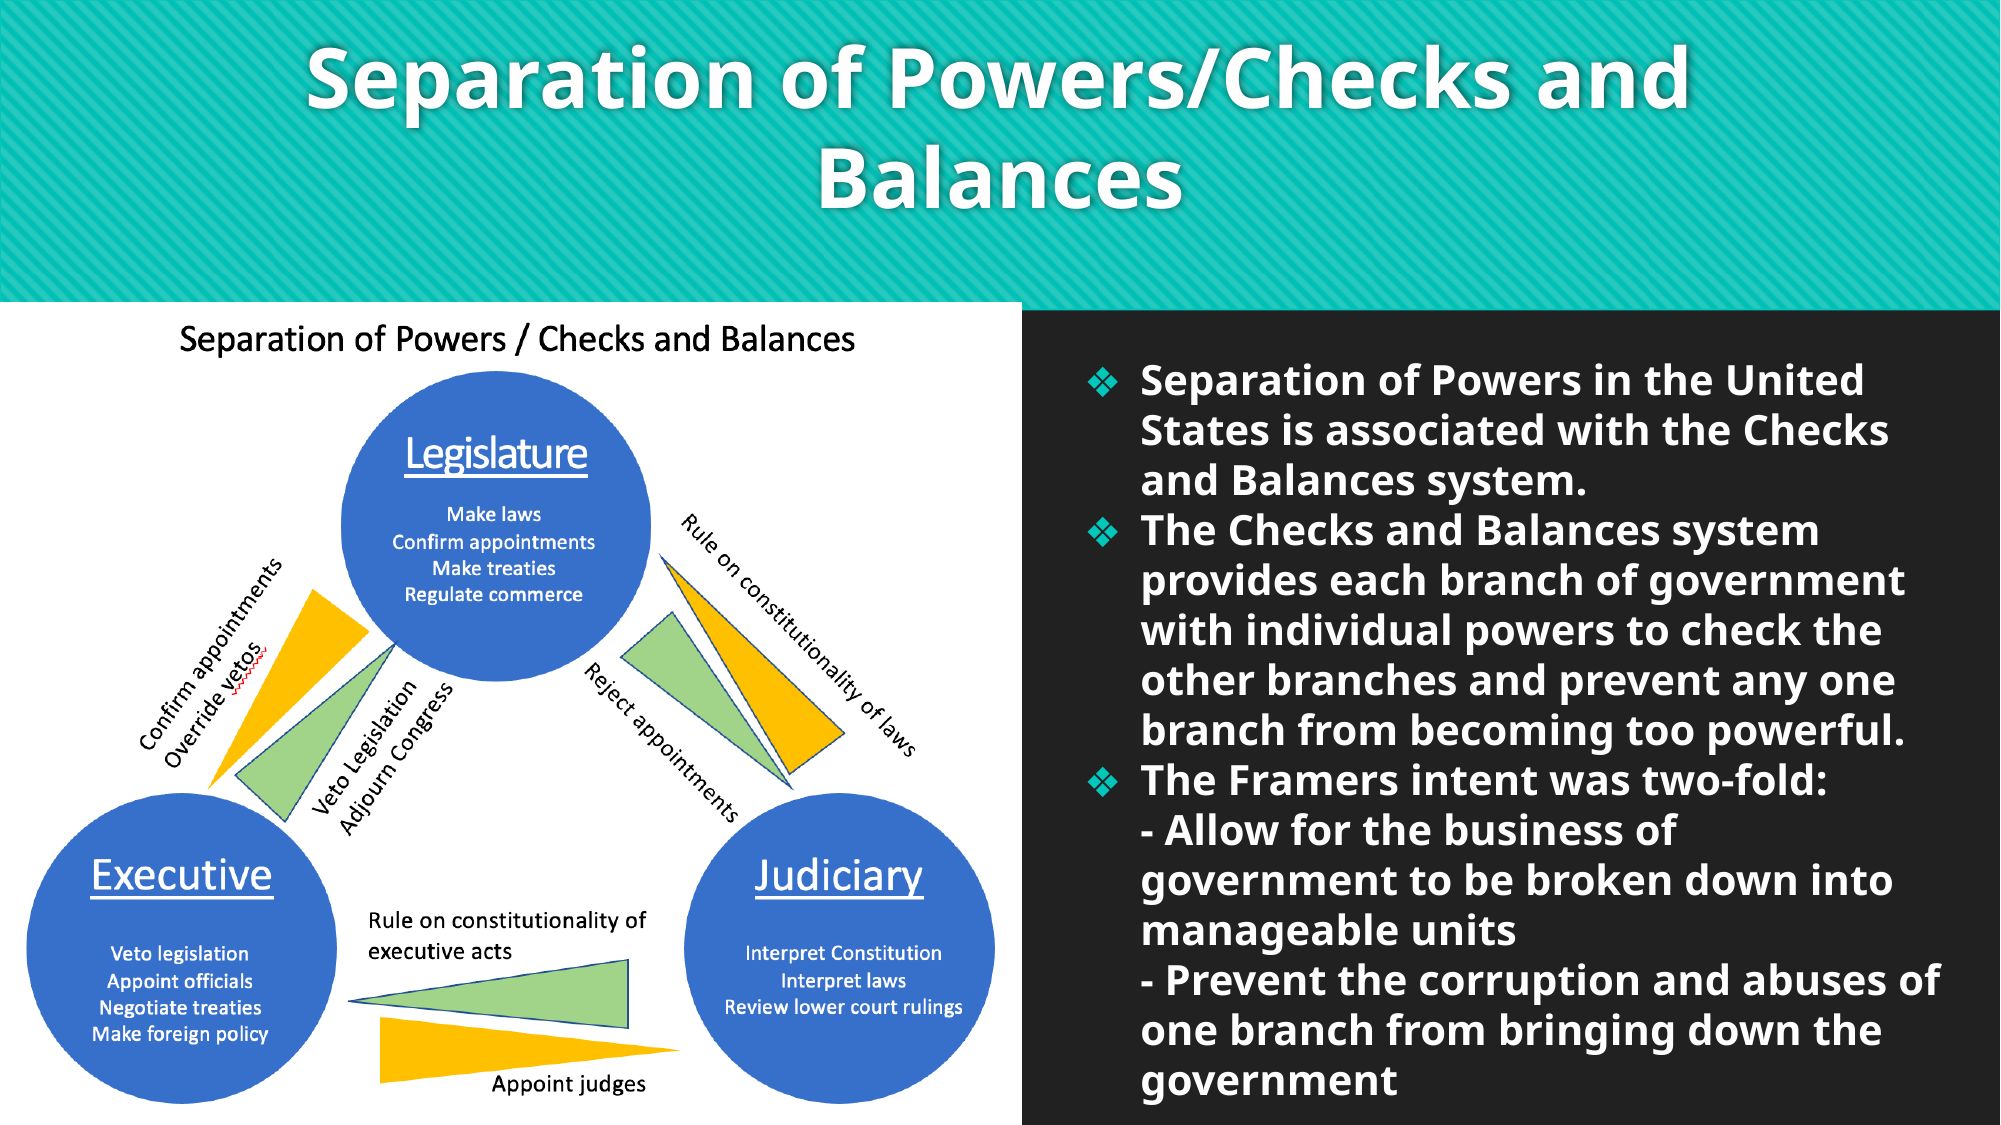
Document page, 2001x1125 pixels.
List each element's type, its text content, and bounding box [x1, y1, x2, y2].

picture [0, 1, 1999, 1125]
title Separation of Powers/Checks and Balances [132, 73, 1868, 233]
text_box Separation of Powers in the United States is associated with the Checks and Balances system. The Checks and Balances system provides each branch of government with individual powers to check the other branches and prevent any one branch from becoming too powerful. The Framers intent was two-fold: - Allow for the business of government to be broken down into manageable units - Prevent the corruption and abuses of one branch from bringing down the government [1050, 338, 1961, 1119]
